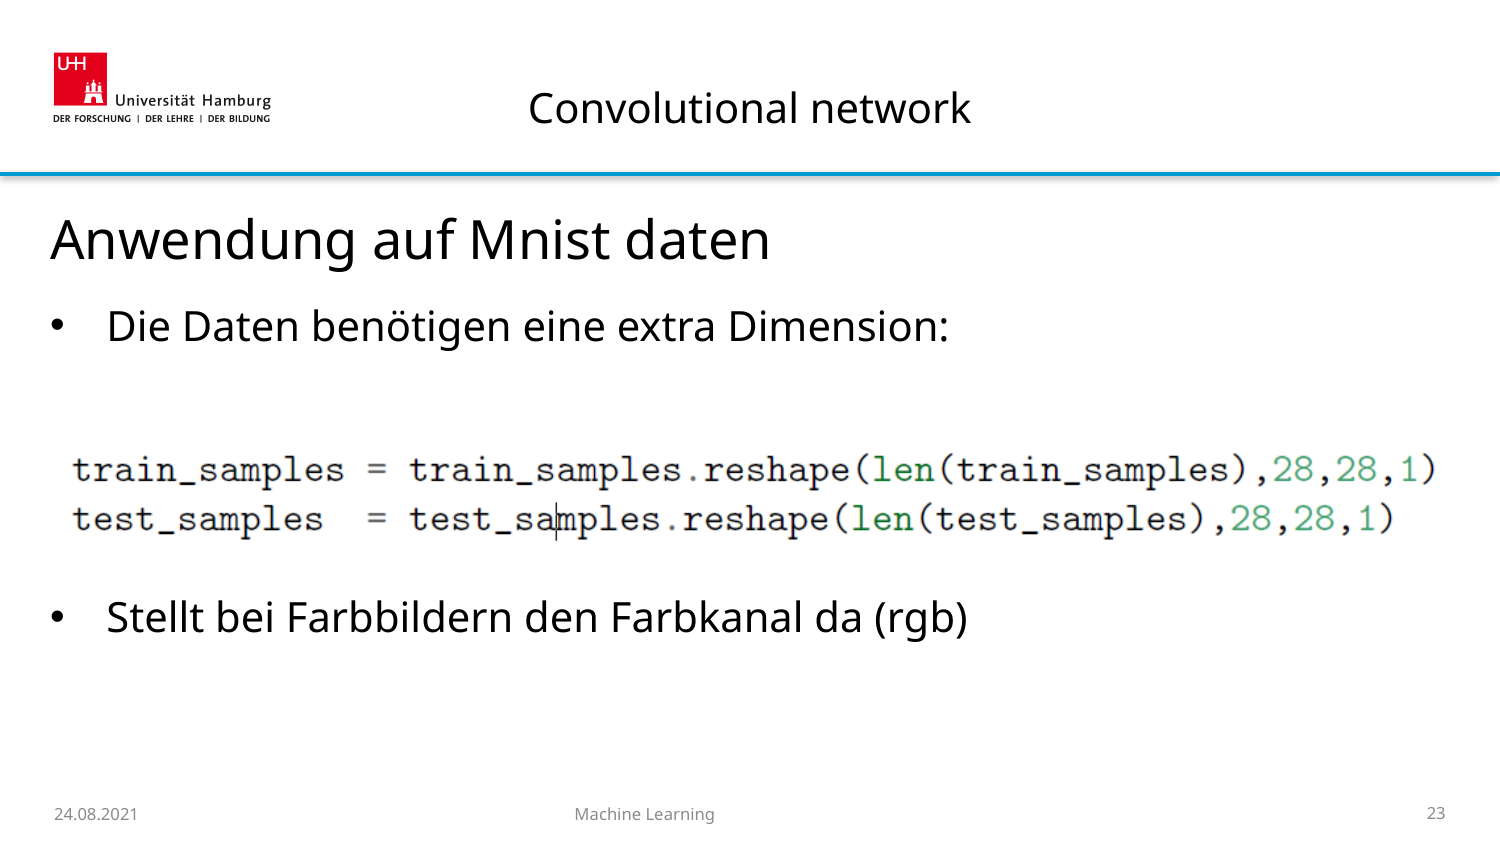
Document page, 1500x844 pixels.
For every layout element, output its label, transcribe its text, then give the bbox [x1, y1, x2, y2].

footer Machine Learning [273, 788, 1016, 833]
title Convolutional network [275, 91, 1225, 122]
slide_number 23 [1361, 788, 1446, 833]
picture [1, 0, 323, 149]
list Die Daten benötigen eine extra Dimension: Stellt bei Farbbildern den Farbkanal da (rgb) [35, 291, 1406, 765]
list Anwendung auf Mnist daten [35, 197, 1406, 281]
picture [58, 448, 1466, 549]
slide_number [54, 788, 210, 833]
